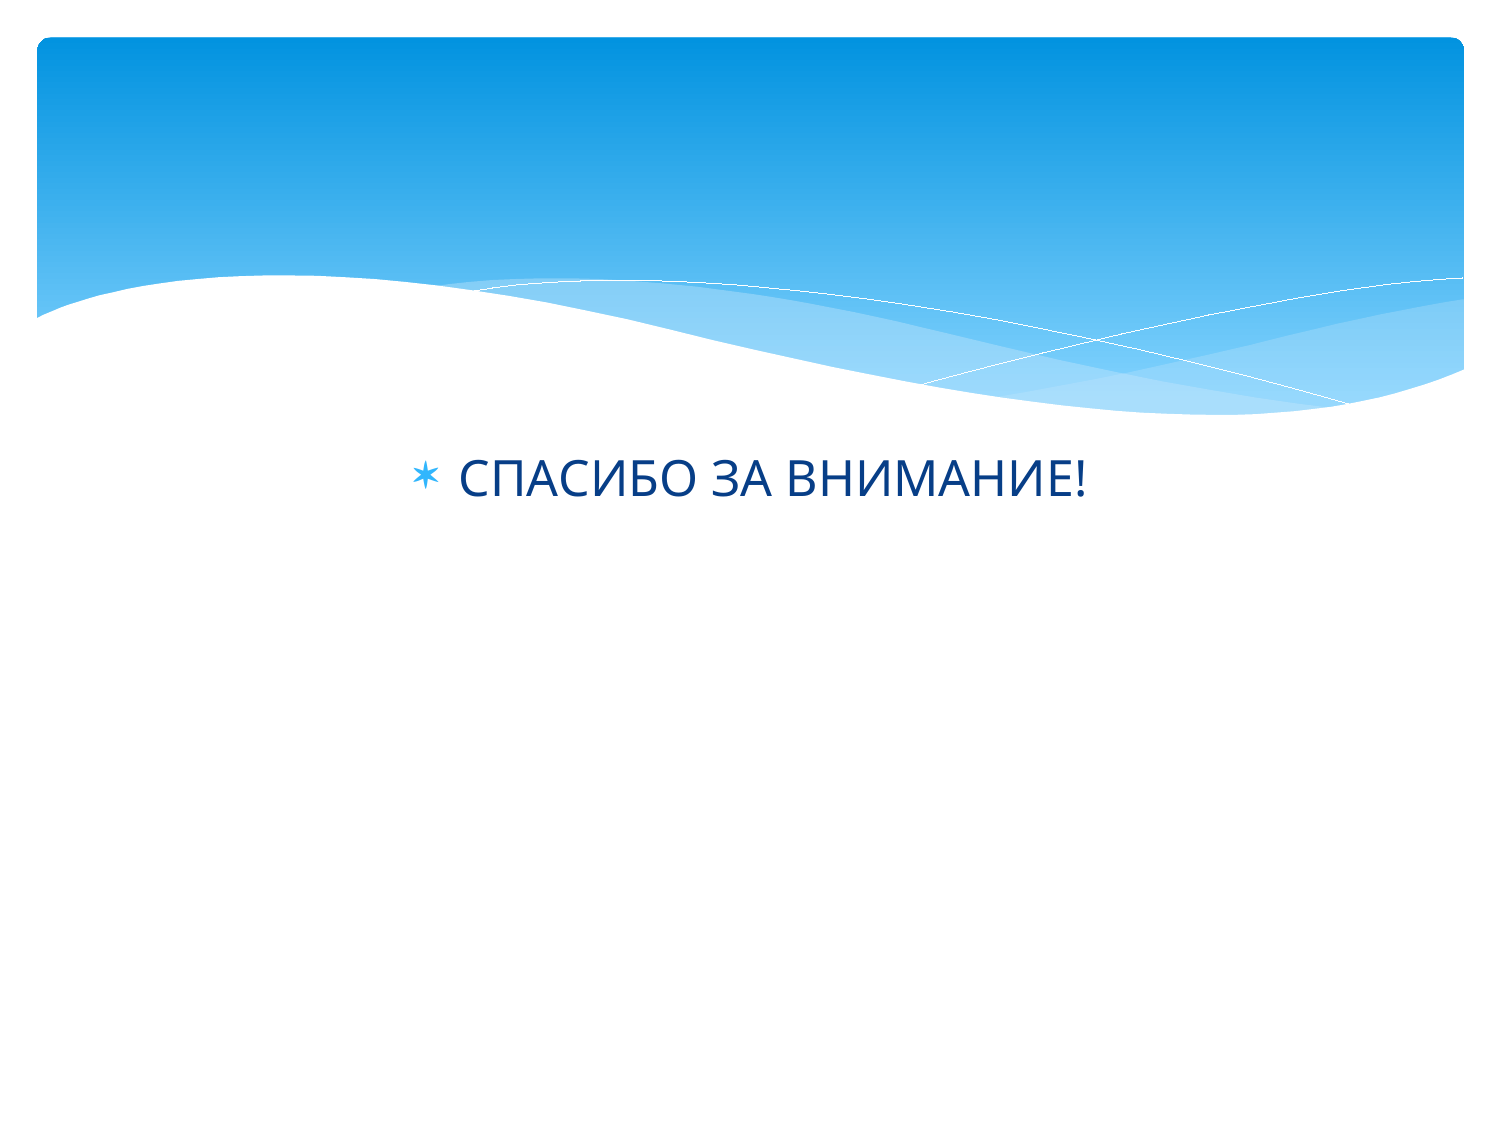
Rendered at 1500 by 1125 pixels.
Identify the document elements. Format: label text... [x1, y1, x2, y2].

list СПАСИБО ЗА ВНИМАНИЕ! [143, 438, 1359, 1005]
